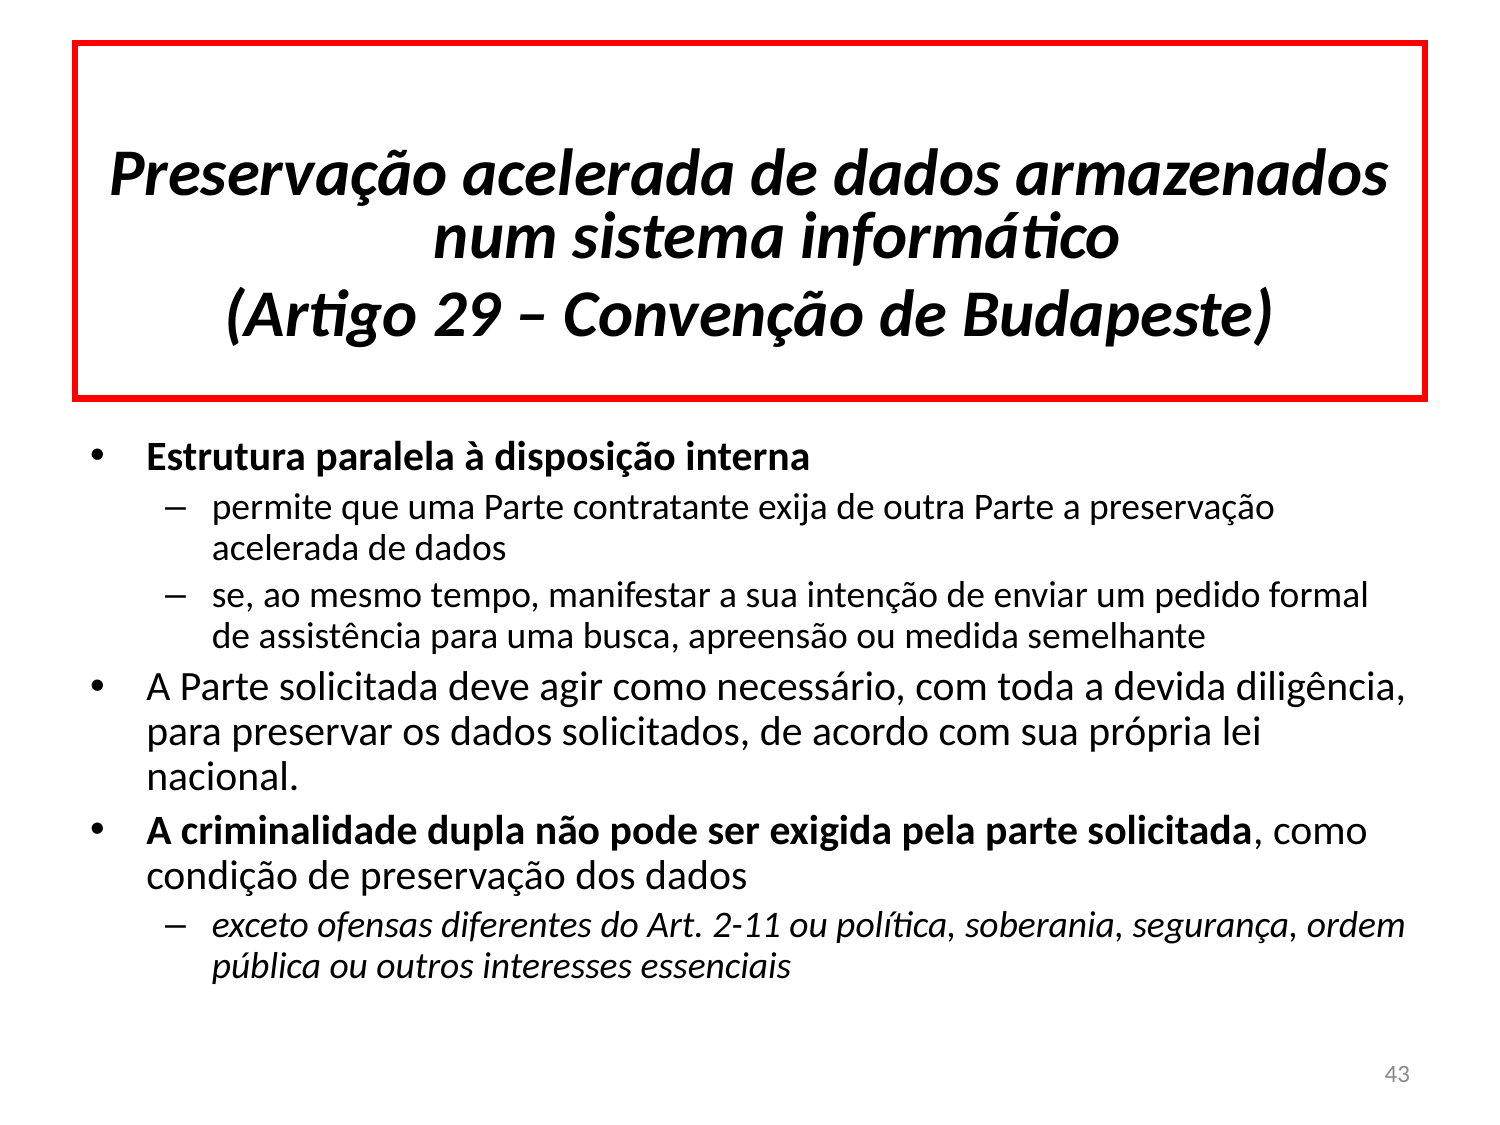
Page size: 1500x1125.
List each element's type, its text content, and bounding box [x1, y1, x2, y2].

slide_number 43 [1074, 1042, 1425, 1103]
text_box Preservação acelerada de dados armazenados num sistema informático (Artigo 29 – Convenção de Budapeste) Estrutura paralela à disposição interna permite que uma Parte contratante exija de outra Parte a preservação acelerada de dados se, ao mesmo tempo, manifestar a sua intenção de enviar um pedido formal de assistência para uma busca, apreensão ou medida semelhante A Parte solicitada deve agir como necessário, com toda a devida diligência, para preservar os dados solicitados, de acordo com sua própria lei nacional. A criminalidade dupla não pode ser exigida pela parte solicitada, como condição de preservação dos dados exceto ofensas diferentes do Art. 2-11 ou política, soberania, segurança, ordem pública ou outros interesses essenciais [74, 42, 1425, 399]
